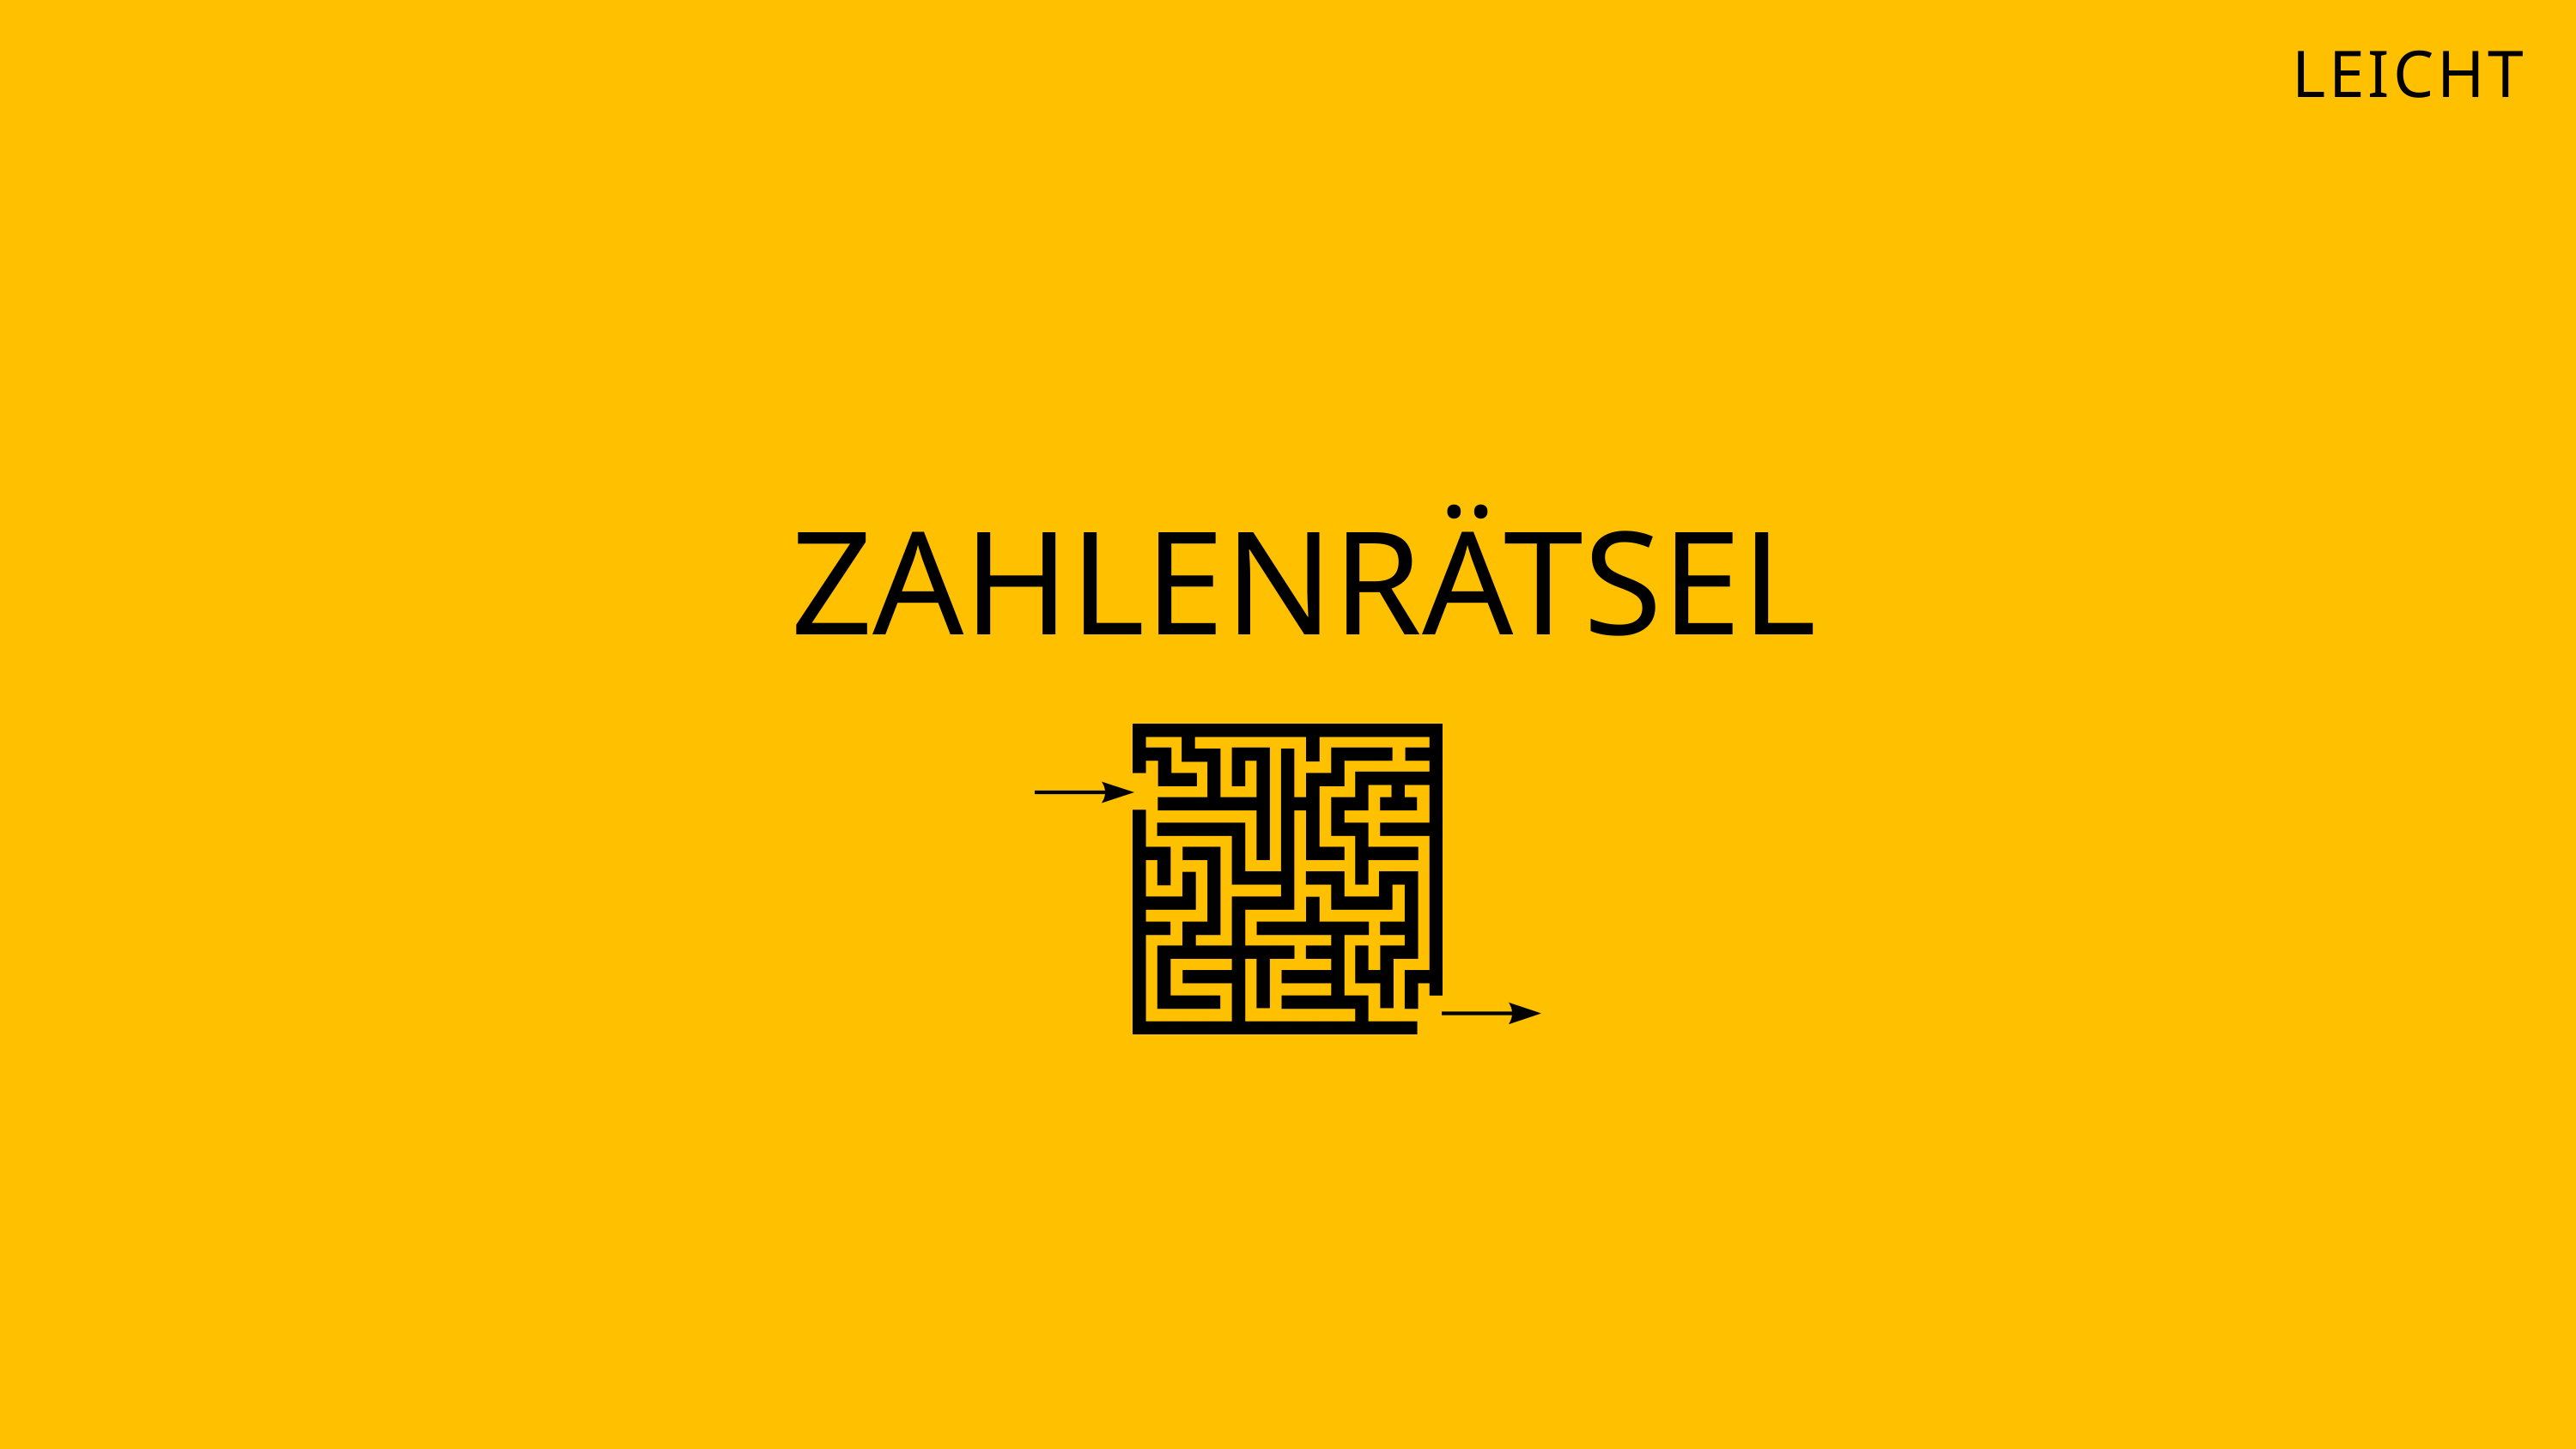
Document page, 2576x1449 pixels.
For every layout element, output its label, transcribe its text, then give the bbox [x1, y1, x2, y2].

text_box ZAHLENRÄTSEL [791, 520, 1840, 664]
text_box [1034, 724, 1541, 1034]
text_box LEICHT [2292, 39, 2570, 111]
